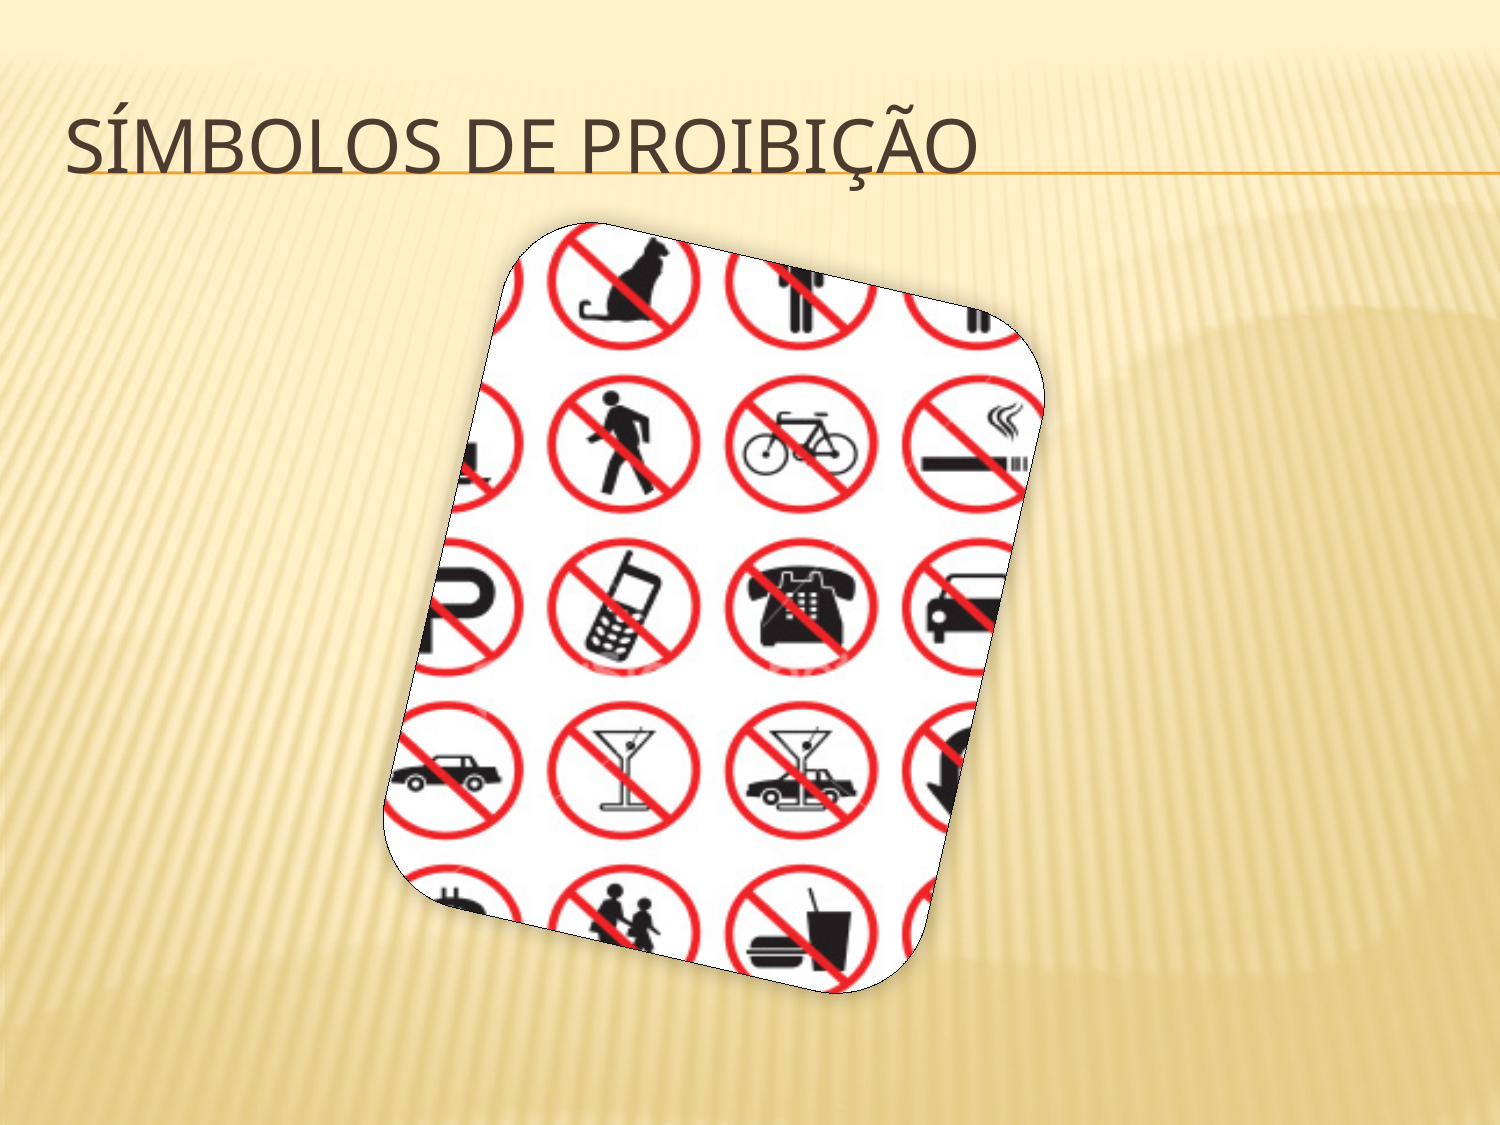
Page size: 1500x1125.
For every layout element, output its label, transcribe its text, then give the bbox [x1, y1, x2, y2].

picture [724, 969, 898, 993]
picture [436, 223, 992, 959]
picture [993, 317, 1045, 628]
picture [384, 591, 434, 900]
title Símbolos de proibição [49, 75, 1475, 213]
